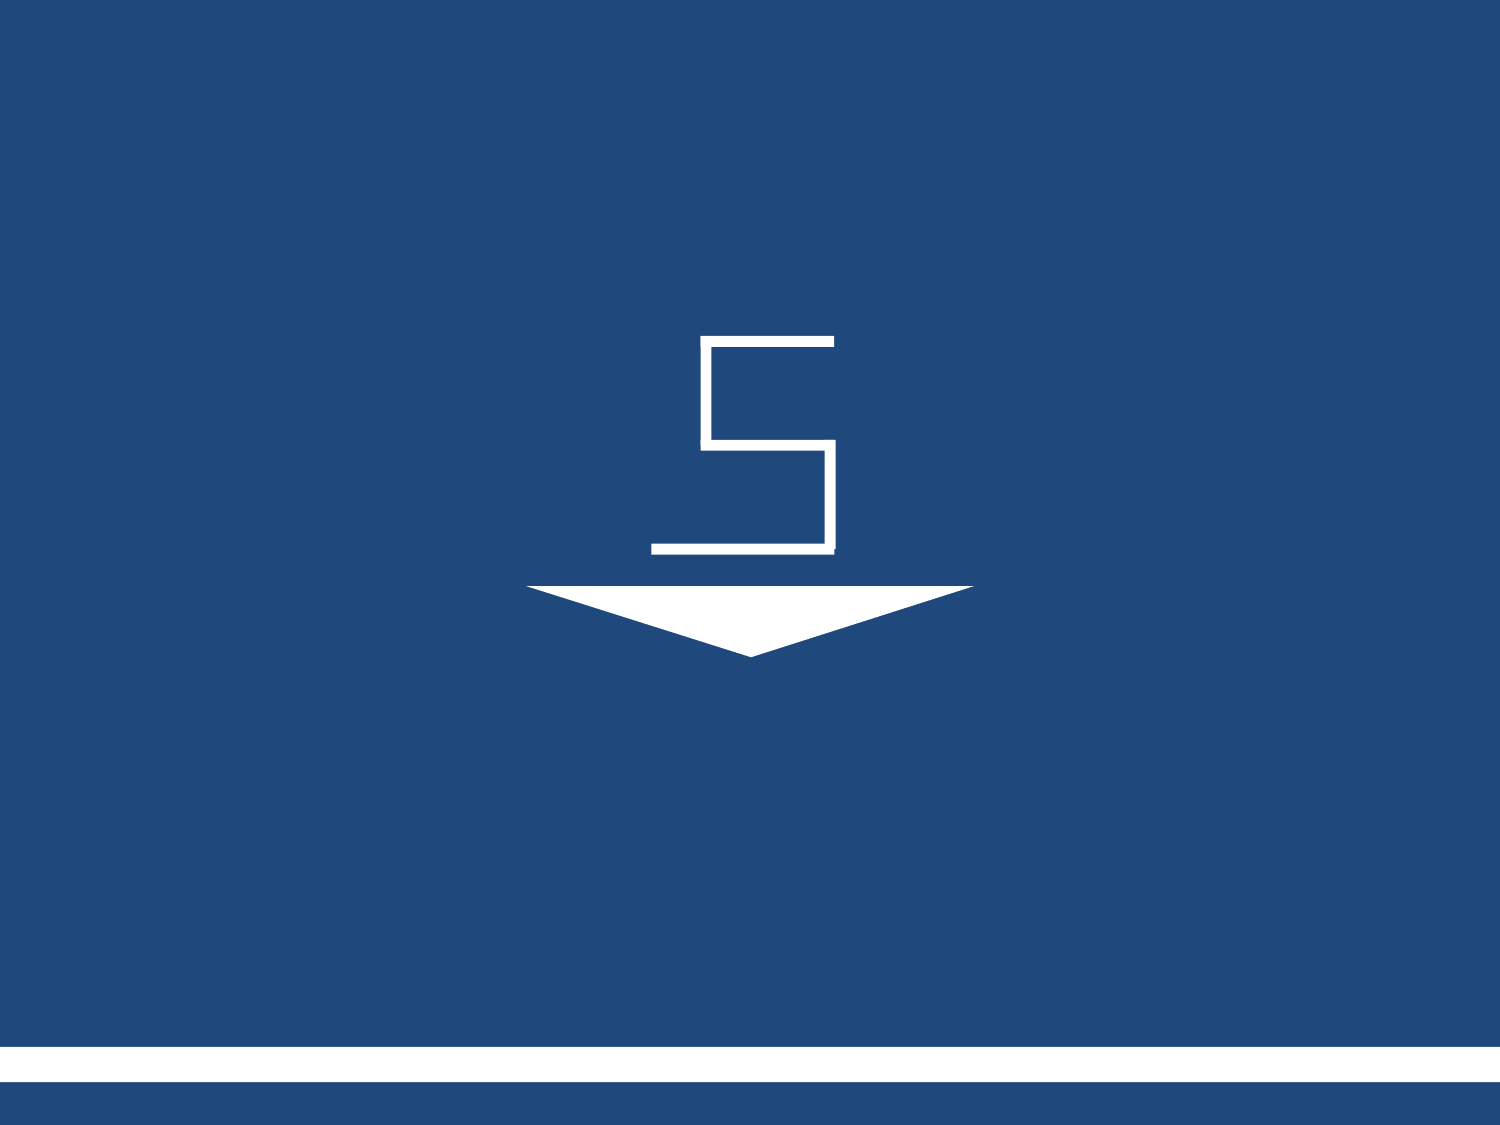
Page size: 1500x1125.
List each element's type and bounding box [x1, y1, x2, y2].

text_box [525, 327, 974, 658]
text_box [0, 1045, 1500, 1084]
